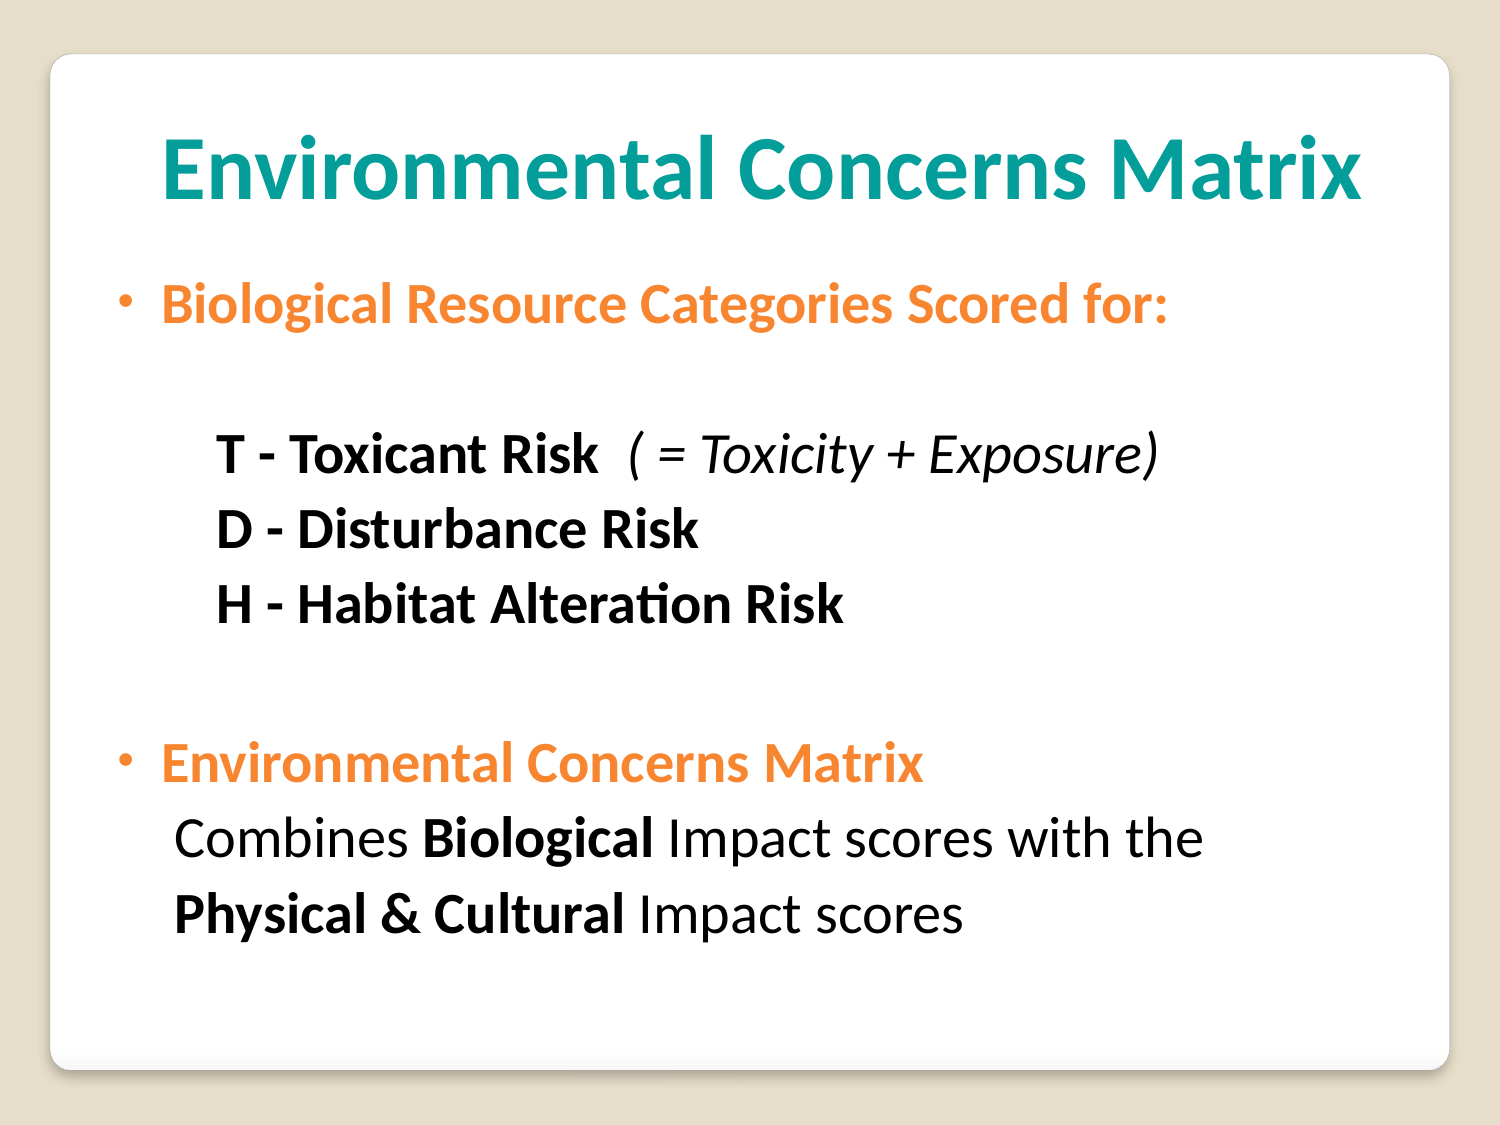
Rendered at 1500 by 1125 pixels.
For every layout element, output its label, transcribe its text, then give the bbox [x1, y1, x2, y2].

list Biological Resource Categories Scored for: T - Toxicant Risk ( = Toxicity + Exposure) D - Disturbance Risk H - Habitat Alteration Risk Environmental Concerns Matrix Combines Biological Impact scores with the Physical & Cultural Impact scores [87, 249, 1463, 1004]
title Environmental Concerns Matrix [87, 87, 1438, 225]
